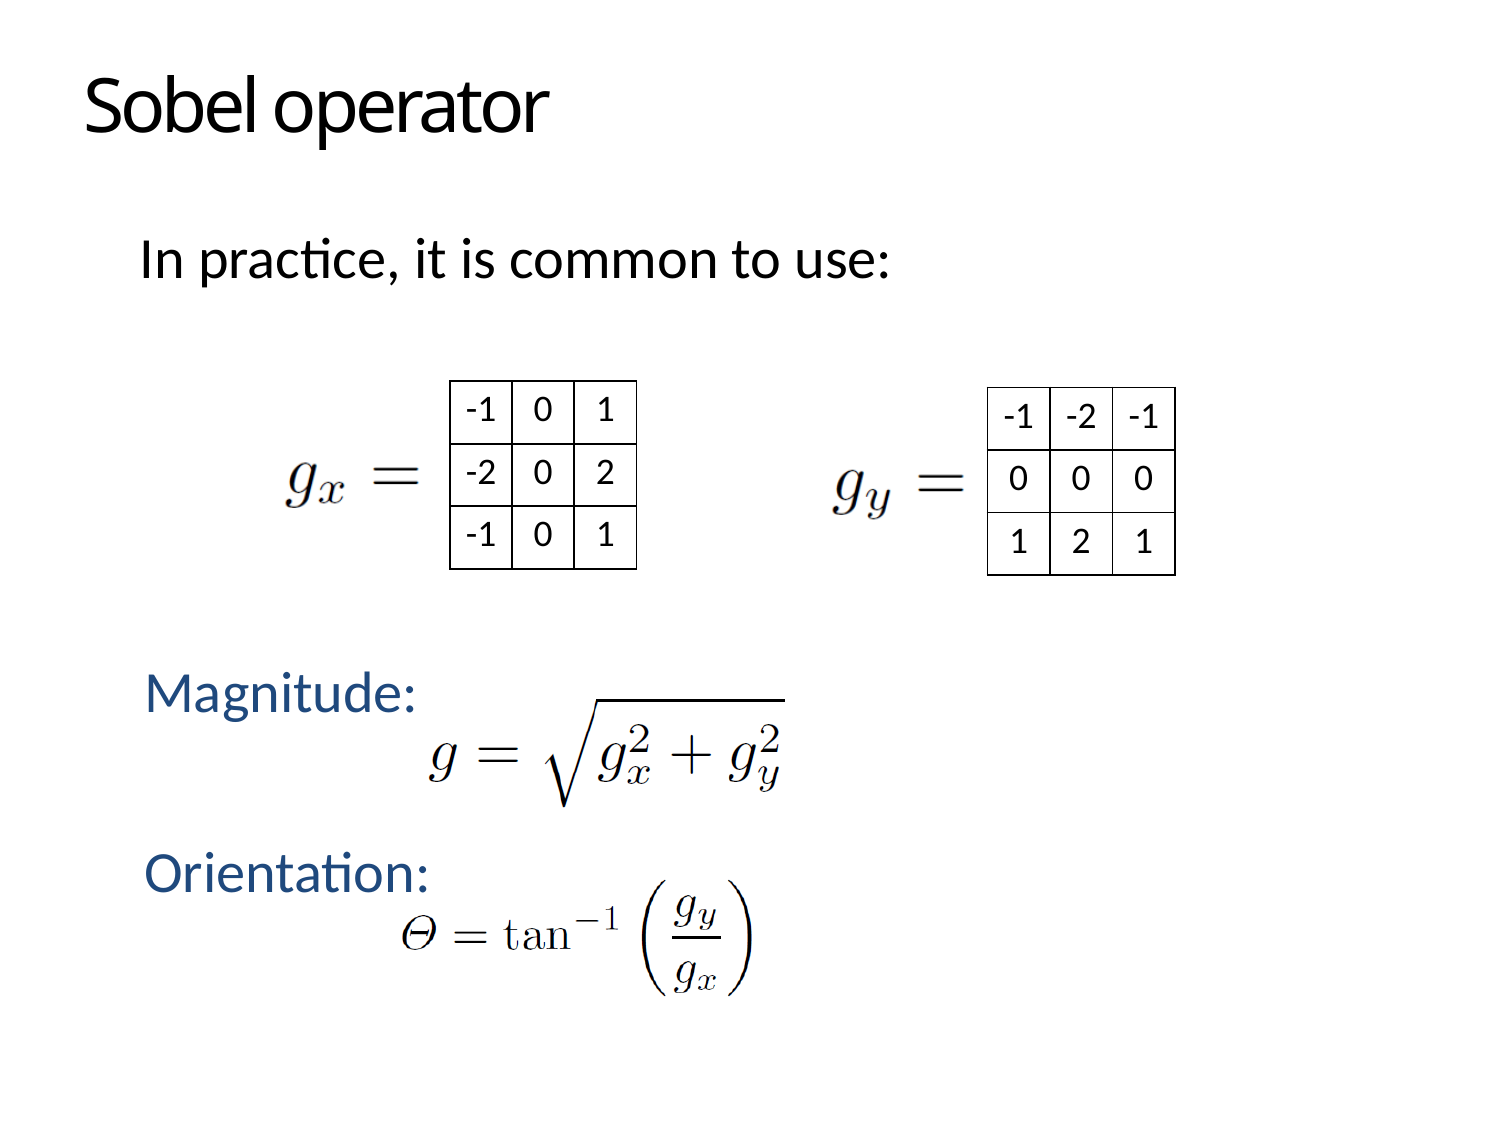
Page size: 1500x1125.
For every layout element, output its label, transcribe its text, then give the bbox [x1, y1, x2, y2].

table_header 1 [575, 382, 636, 443]
table_header -2 [1051, 388, 1112, 449]
table_header -1 [451, 382, 511, 443]
table_cell -1 [451, 507, 511, 568]
table_cell 2 [575, 445, 636, 505]
table_cell 0 [1051, 451, 1112, 512]
picture [824, 462, 969, 525]
picture [399, 874, 763, 1000]
table_header -1 [988, 388, 1049, 449]
text_box Magnitude: [129, 647, 513, 732]
text_box Sobel operator [68, 49, 1069, 155]
table_cell 1 [575, 507, 636, 568]
table_cell 0 [513, 507, 573, 568]
table_header -1 [1113, 388, 1174, 449]
text_box In practice, it is common to use: [124, 212, 969, 298]
table_cell 0 [988, 451, 1049, 512]
table_cell 0 [513, 445, 573, 505]
text_box Orientation: [129, 826, 513, 912]
picture [277, 449, 426, 517]
table_cell -2 [451, 445, 511, 505]
table_cell 0 [1113, 451, 1174, 512]
table_cell 1 [1113, 513, 1174, 574]
table_cell 1 [988, 513, 1049, 574]
table_cell 2 [1051, 513, 1112, 574]
table_header 0 [513, 382, 573, 443]
picture [424, 690, 798, 813]
